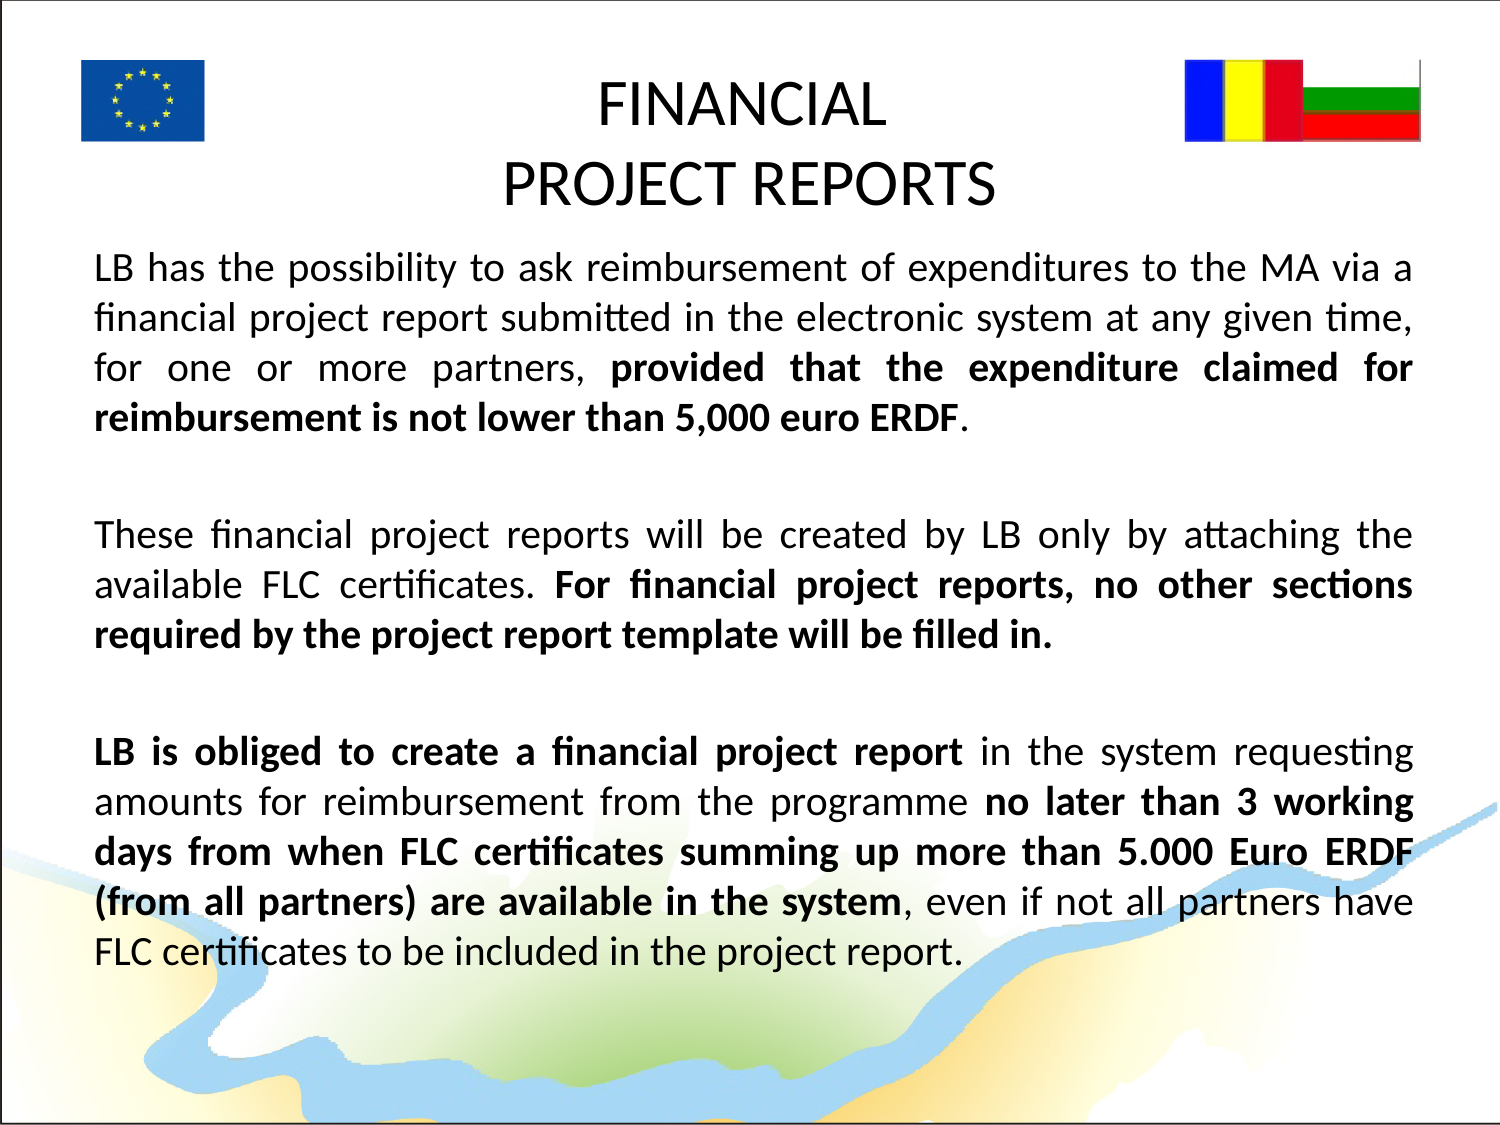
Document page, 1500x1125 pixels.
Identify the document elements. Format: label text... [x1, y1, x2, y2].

list LB has the possibility to ask reimbursement of expenditures to the MA via a financial project report submitted in the electronic system at any given time, for one or more partners, provided that the expenditure claimed for reimbursement is not lower than 5,000 euro ERDF. These financial project reports will be created by LB only by attaching the available FLC certificates. For financial project reports, no other sections required by the project report template will be filled in. LB is obliged to create a financial project report in the system requesting amounts for reimbursement from the programme no later than 3 working days from when FLC certificates summing up more than 5.000 Euro ERDF (from all partners) are available in the system, even if not all partners have FLC certificates to be included in the project report. [78, 232, 1430, 976]
picture [0, 0, 1500, 1125]
title FINANCIAL PROJECT REPORTS [74, 44, 1426, 233]
